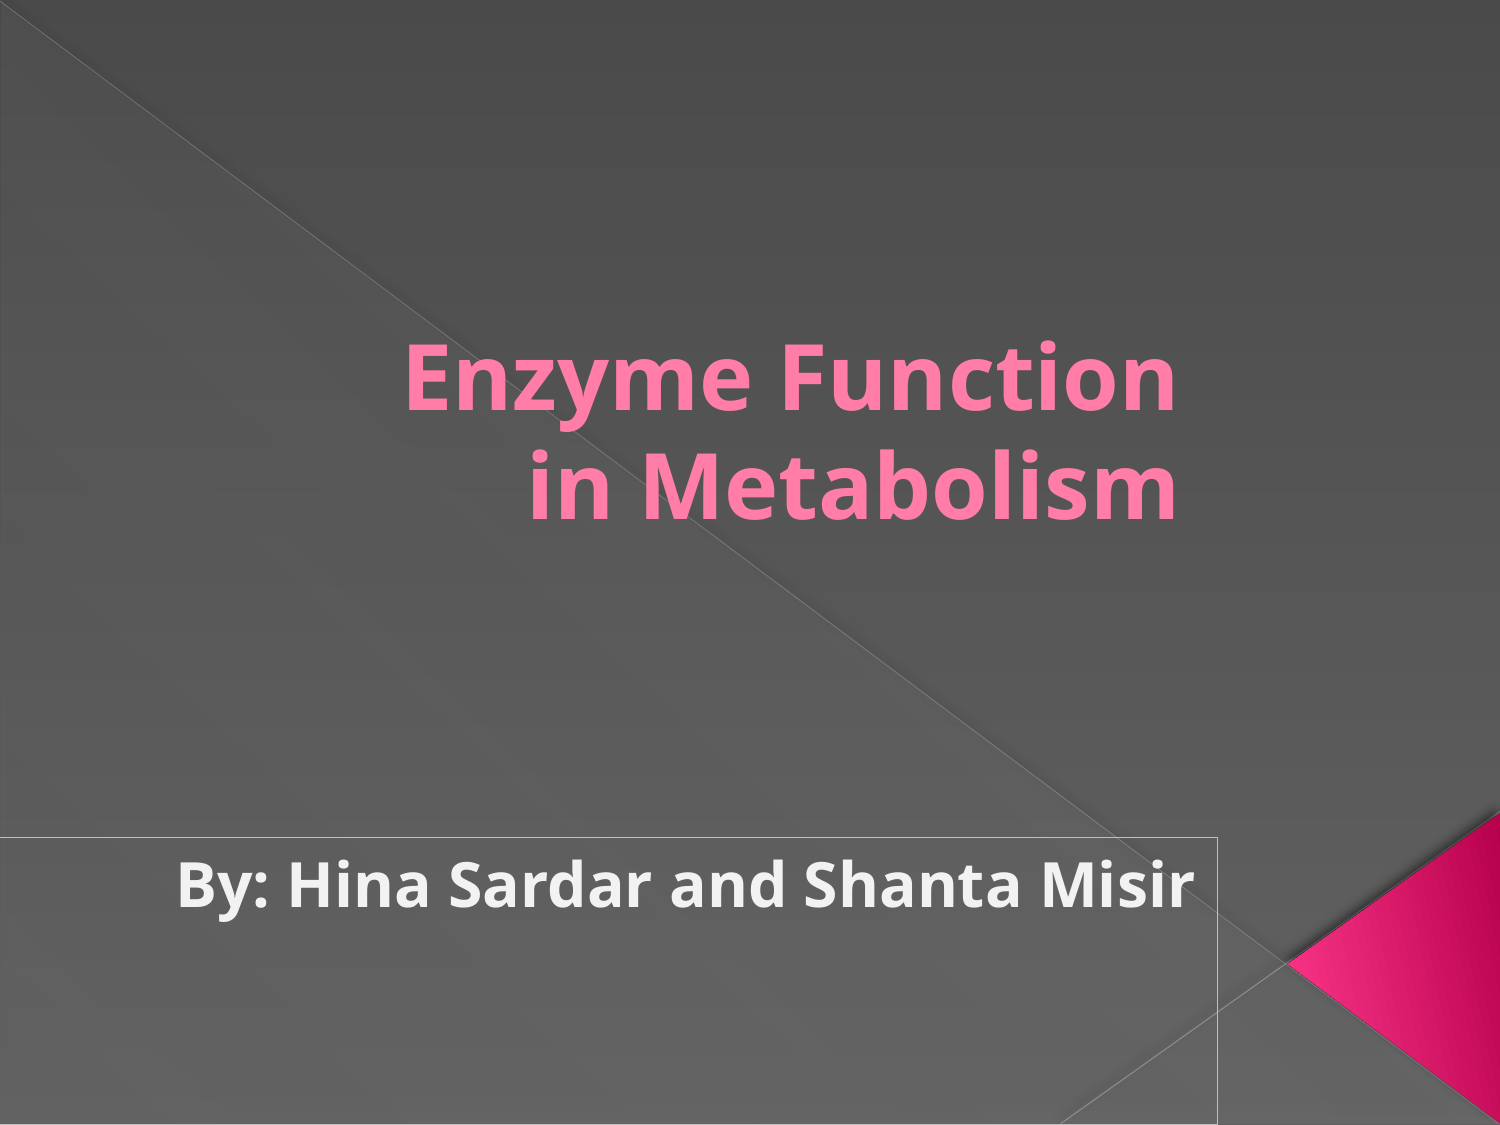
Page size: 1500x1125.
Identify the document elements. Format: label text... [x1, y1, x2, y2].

title Enzyme Function in Metabolism [292, 304, 1196, 546]
subtitle By: Hina Sardar and Shanta Misir [0, 837, 1218, 1125]
